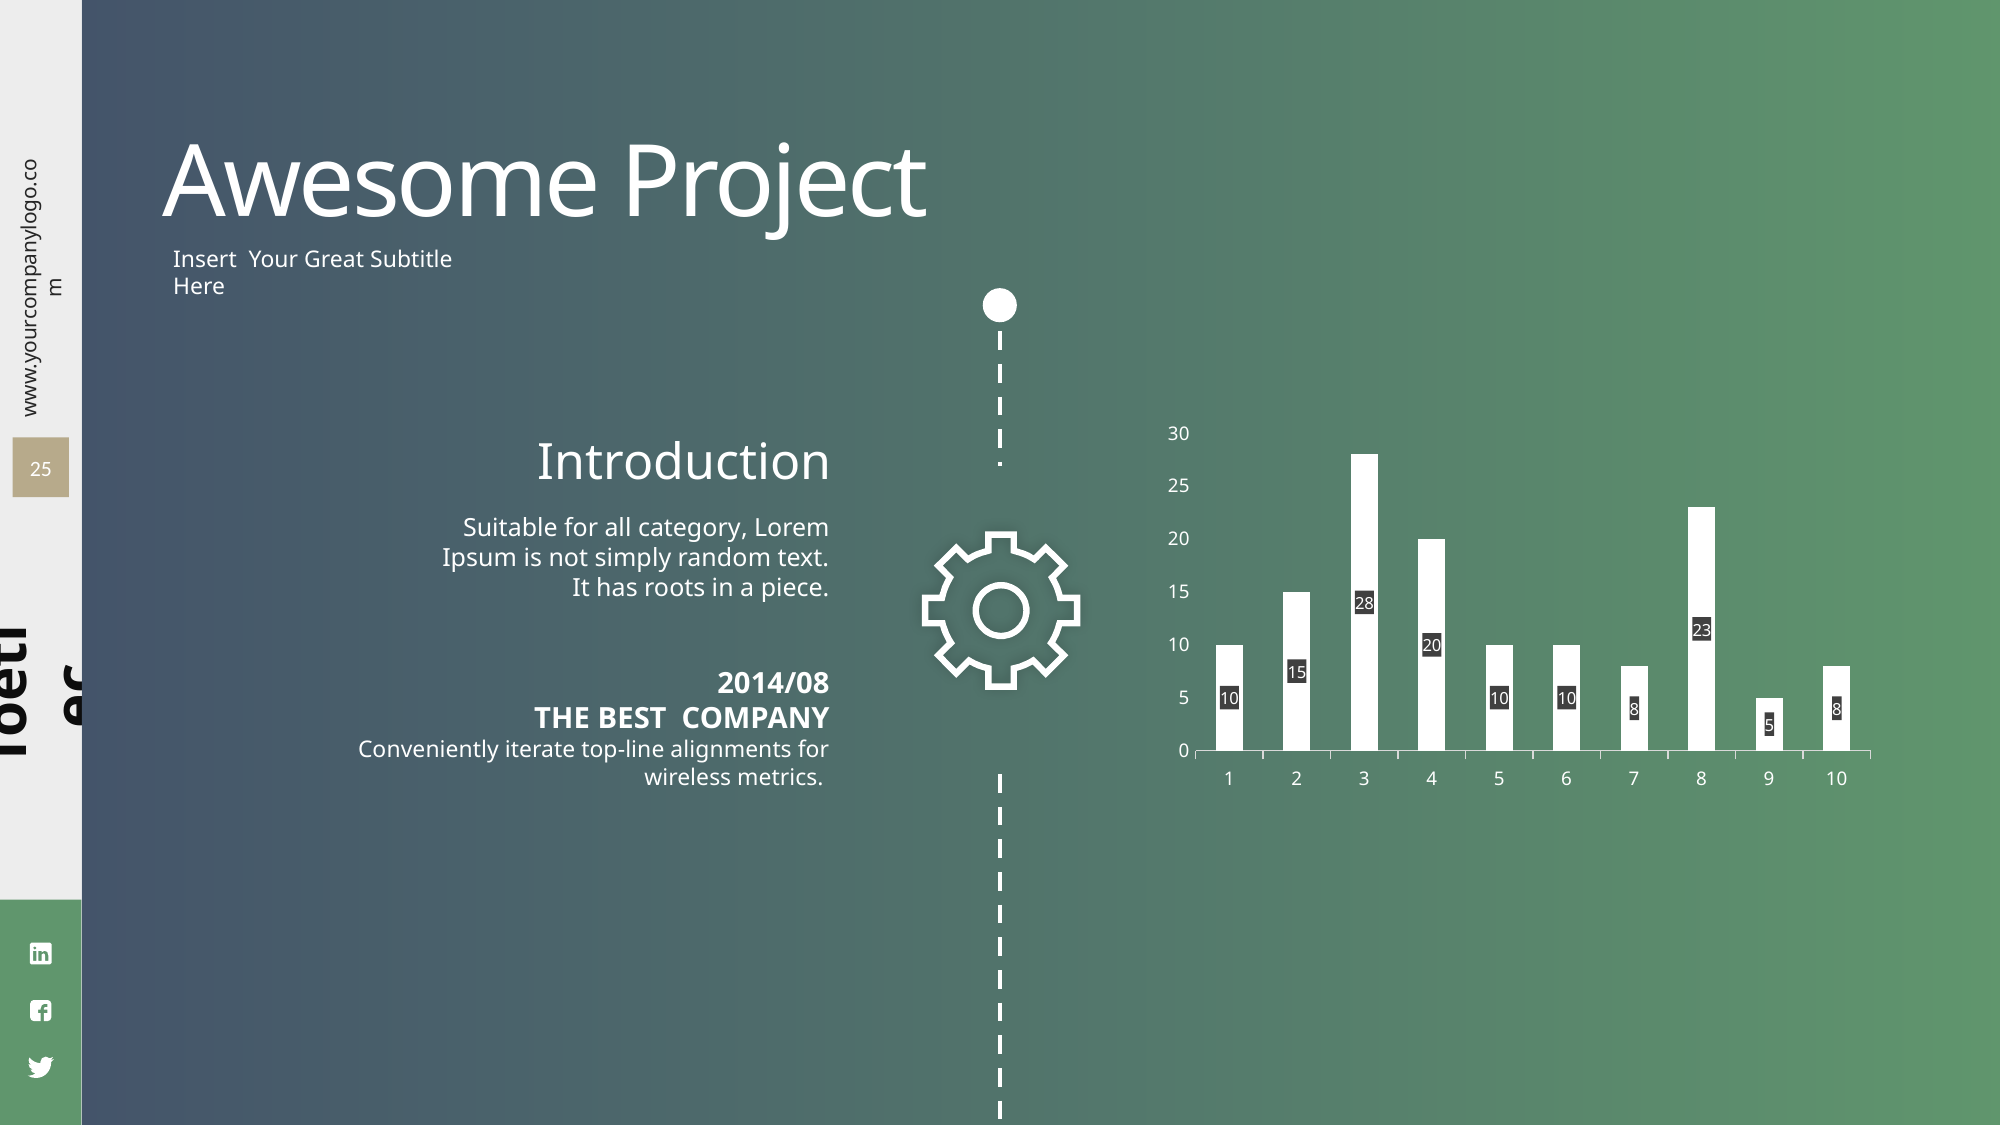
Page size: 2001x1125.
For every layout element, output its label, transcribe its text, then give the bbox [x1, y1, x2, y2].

chart [1153, 411, 1886, 800]
picture [81, 0, 2000, 1125]
slide_number 25 [12, 437, 69, 498]
